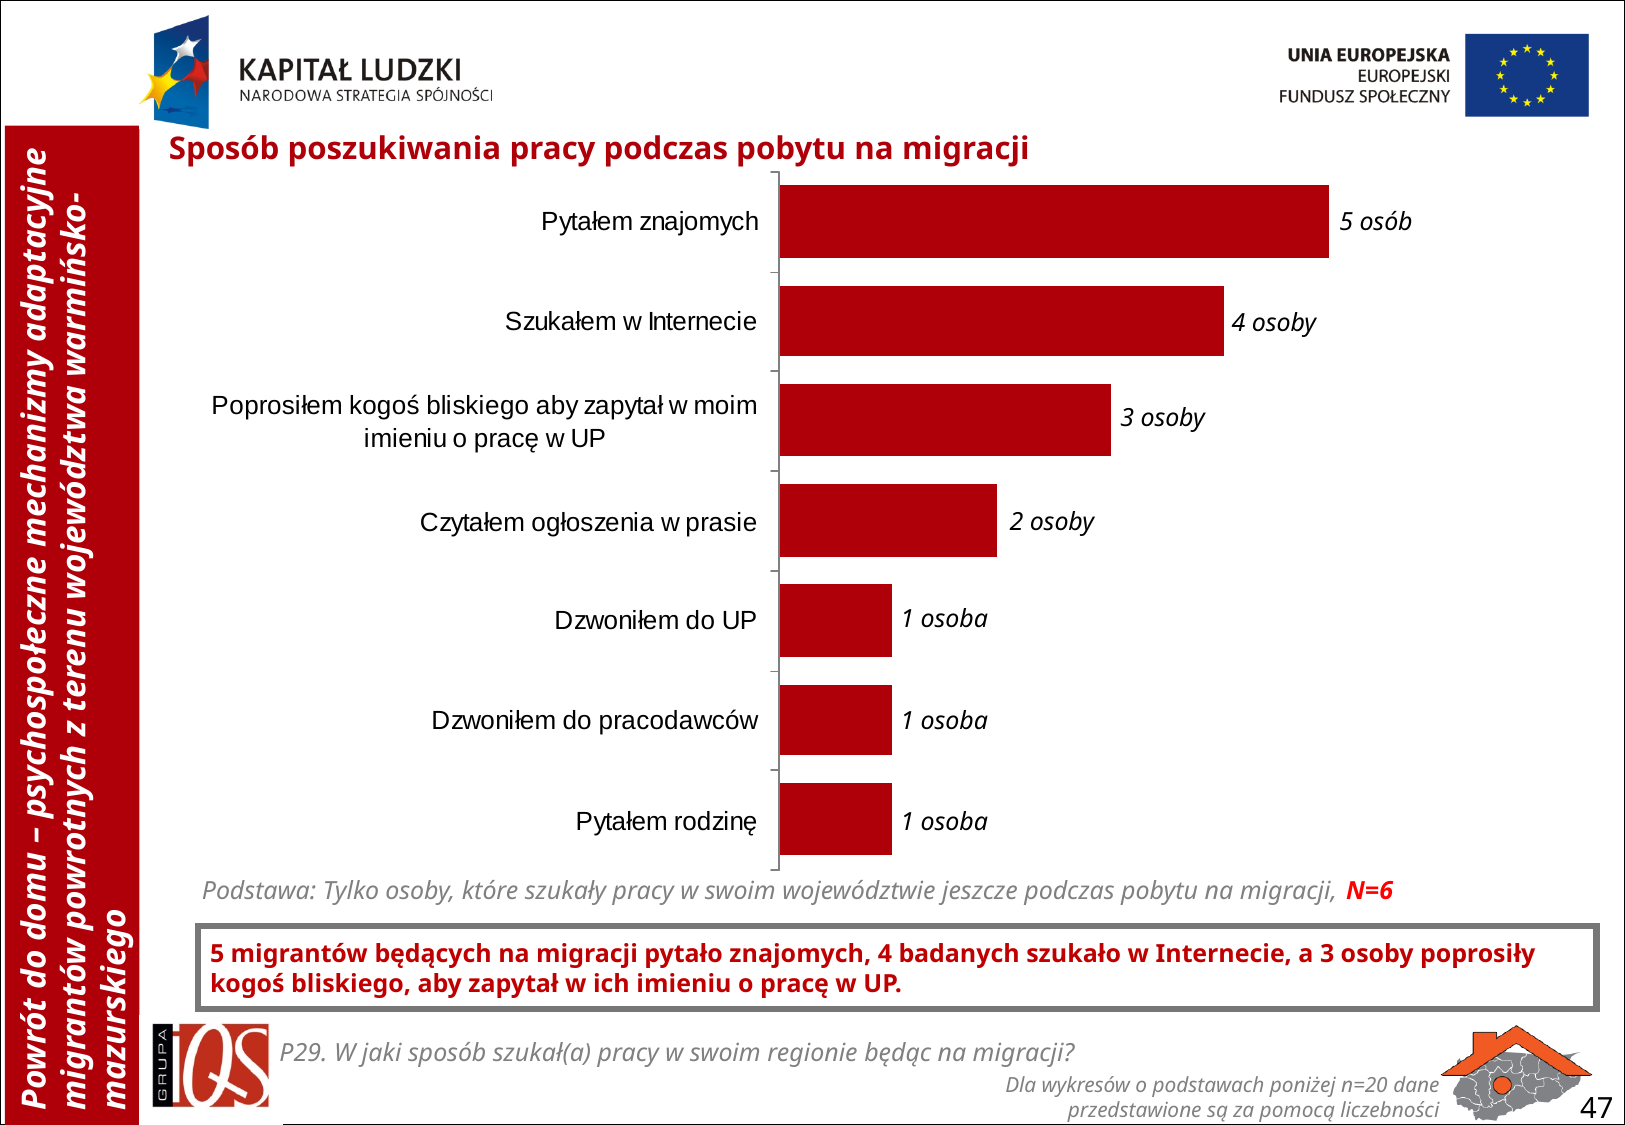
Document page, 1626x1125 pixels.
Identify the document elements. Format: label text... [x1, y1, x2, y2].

text_box P29. W jaki sposób szukał(a) pracy w swoim regionie będąc na migracji? [273, 1036, 1446, 1067]
text_box Podstawa: Tylko osoby, które szukały pracy w swoim województwie jeszcze podczas pobytu na migracji, N=6 [196, 874, 1474, 905]
picture [1438, 1023, 1594, 1082]
picture [139, 15, 492, 129]
picture [1250, 7, 1617, 143]
slide_number 47 [1249, 1082, 1625, 1125]
text_box Sposób poszukiwania pracy podczas pobytu na migracji [162, 128, 1429, 167]
picture [139, 1015, 283, 1125]
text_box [191, 163, 1451, 889]
text_box 5 migrantów będących na migracji pytało znajomych, 4 badanych szukało w Internecie, a 3 osoby poprosiły kogoś bliskiego, aby zapytał w ich imieniu o pracę w UP. [198, 925, 1597, 1010]
text_box Dla wykresów o podstawach poniżej n=20 dane przedstawione są za pomocą liczebności [976, 1071, 1446, 1122]
